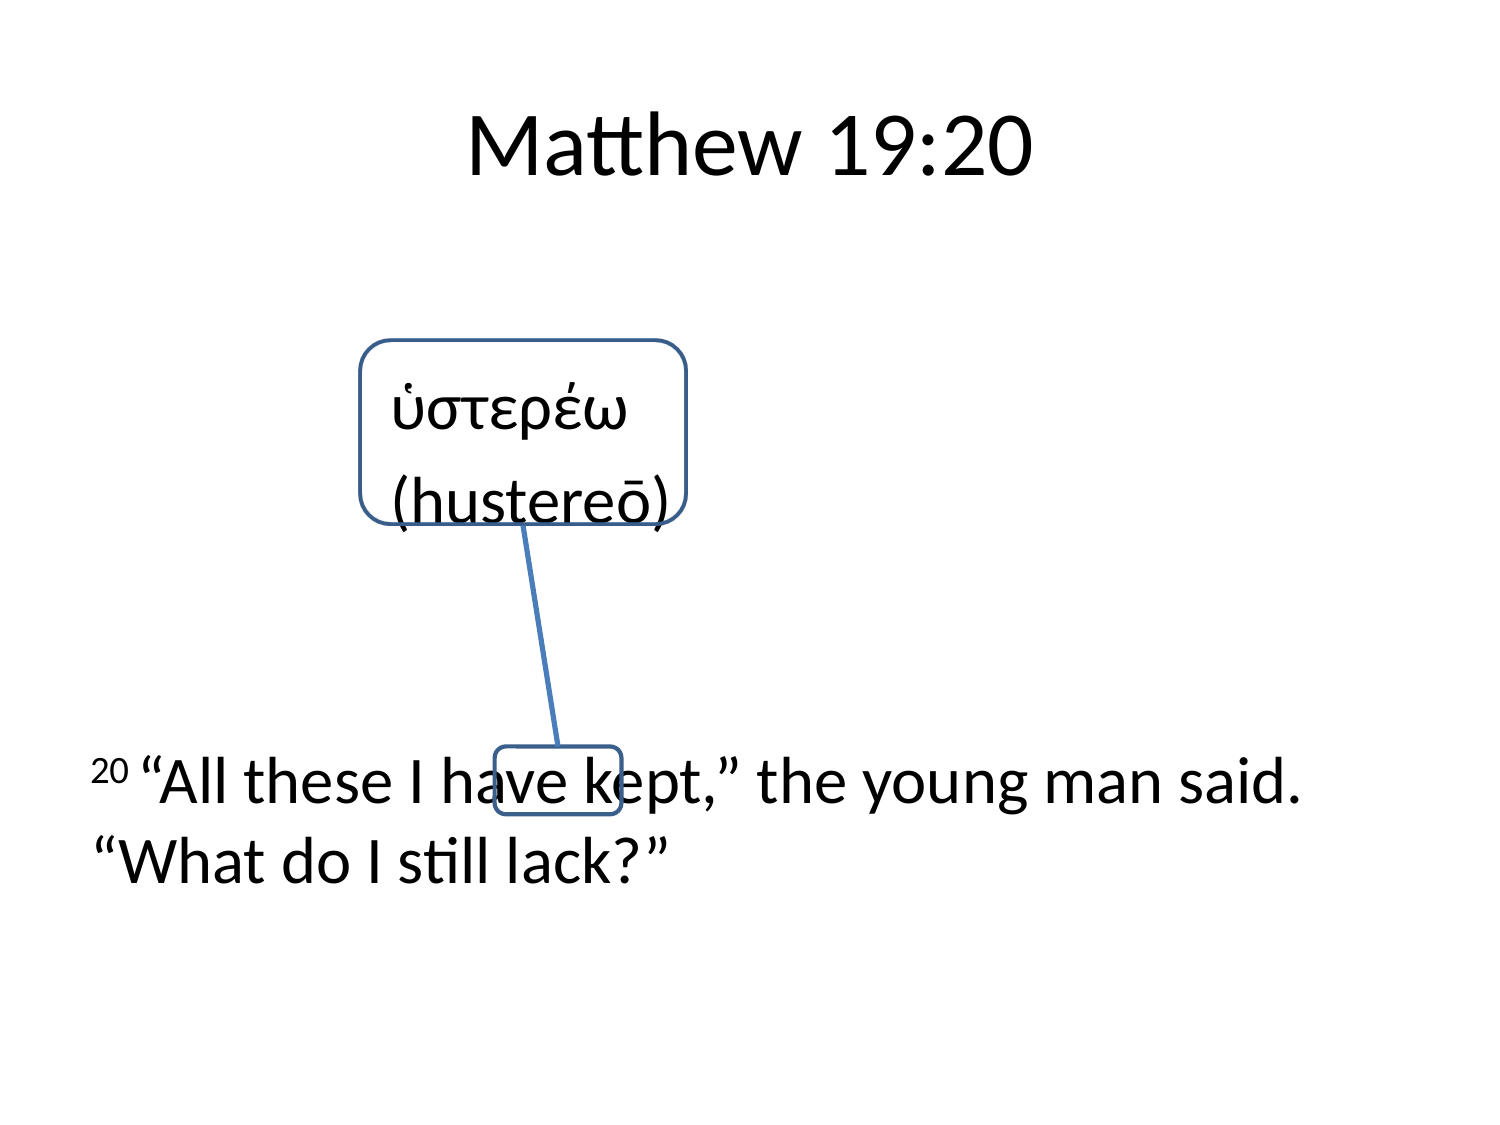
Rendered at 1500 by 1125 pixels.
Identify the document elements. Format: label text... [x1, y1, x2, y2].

picture [358, 338, 688, 526]
list ὑστερέω (hustereō) 20 “All these I have kept,” the young man said. “What do I still lack?” [75, 262, 1425, 1005]
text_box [522, 525, 559, 747]
title Matthew 19:20 [75, 45, 1425, 233]
text_box [492, 744, 624, 817]
